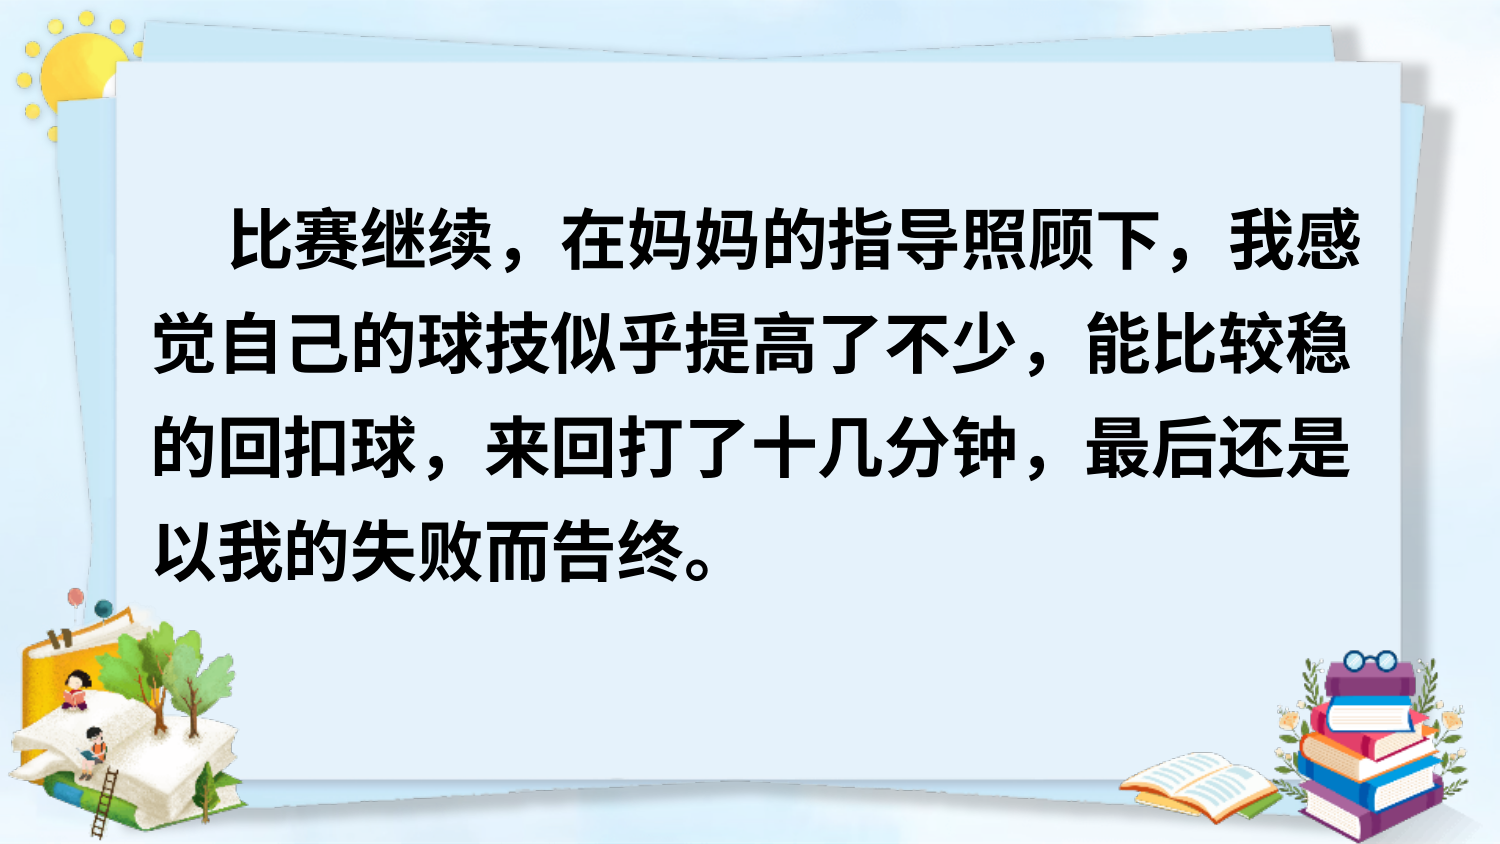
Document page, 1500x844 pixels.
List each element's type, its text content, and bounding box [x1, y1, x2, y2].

text_box 比赛继续，在妈妈的指导照顾下，我感觉自己的球技似乎提高了不少，能比较稳的回扣球，来回打了十几分钟，最后还是以我的失败而告终。 [135, 166, 1392, 701]
picture [0, 0, 1500, 844]
